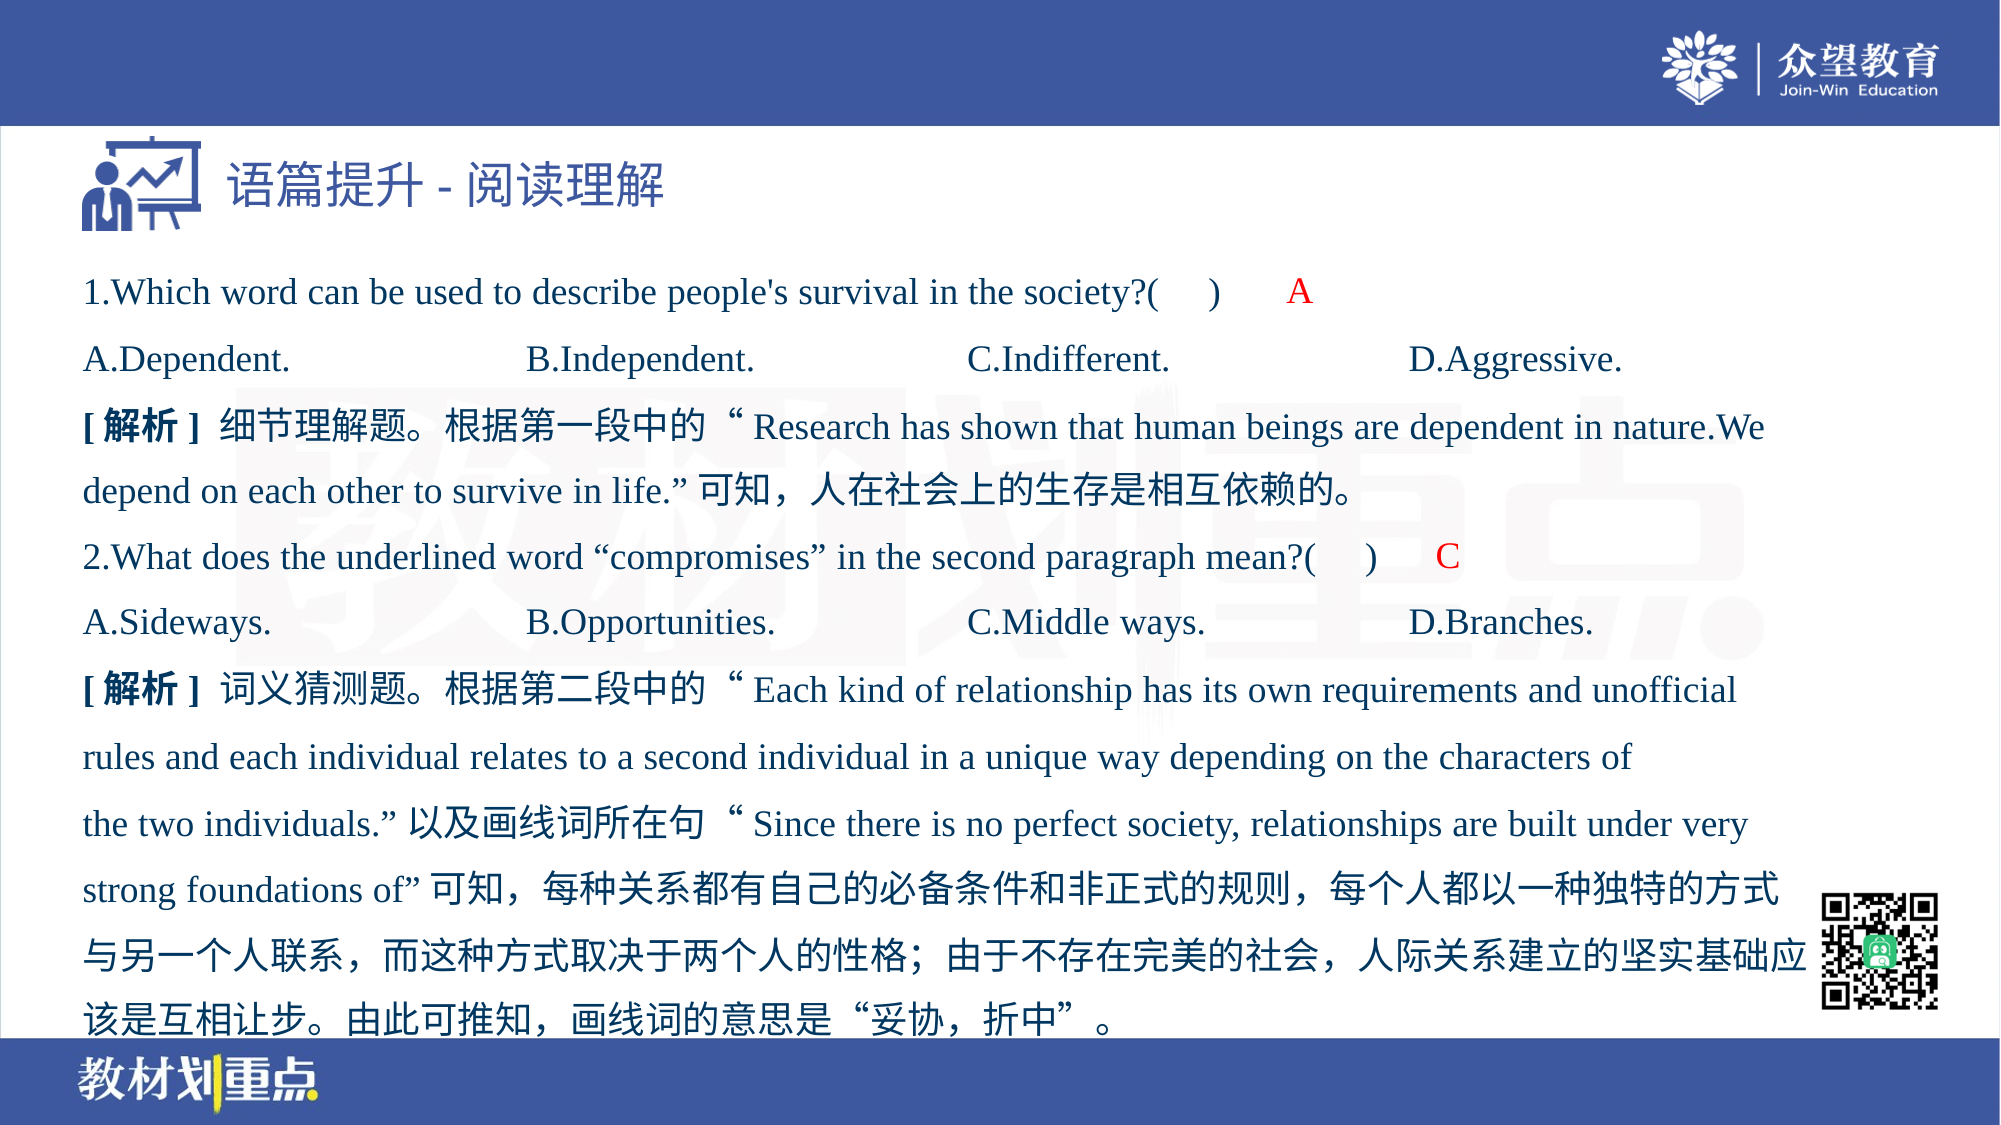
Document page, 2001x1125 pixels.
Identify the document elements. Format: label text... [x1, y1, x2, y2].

text_box A [1272, 246, 1327, 305]
text_box [解析] 细节理解题。根据第一段中的“Research has shown that human beings are dependent in nature.We depend on each other to survive in life.”可知，人在社会上的生存是相互依赖的。 [82, 379, 1817, 505]
text_box 1.Which word can be used to describe people's survival in the society?( ) [82, 247, 1817, 306]
text_box C [1421, 510, 1475, 569]
text_box 2.What does the underlined word “compromises” in the second paragraph mean?( ) [82, 512, 1817, 570]
picture [0, 0, 2000, 1125]
text_box A.Sideways. B.Opportunities. C.Middle ways. D.Branches. [82, 577, 1817, 636]
text_box A.Dependent. B.Independent. C.Indifferent. D.Aggressive. [82, 314, 1817, 372]
text_box [解析] 词义猜测题。根据第二段中的“Each kind of relationship has its own requirements and unofficial rules and each individual relates to a second individual in a unique way depending on the characters of the two individuals.”以及画线词所在句“Since there is no perfect society, relationships are built under very strong foundations of”可知，每种关系都有自己的必备条件和非正式的规则，每个人都以一种独特的方式 与另一个人联系，而这种方式取决于两个人的性格；由于不存在完美的社会，人际关系建立的坚实基础应 该是互相让步。由此可推知，画线词的意思是“妥协，折中”。 [82, 643, 1817, 1035]
